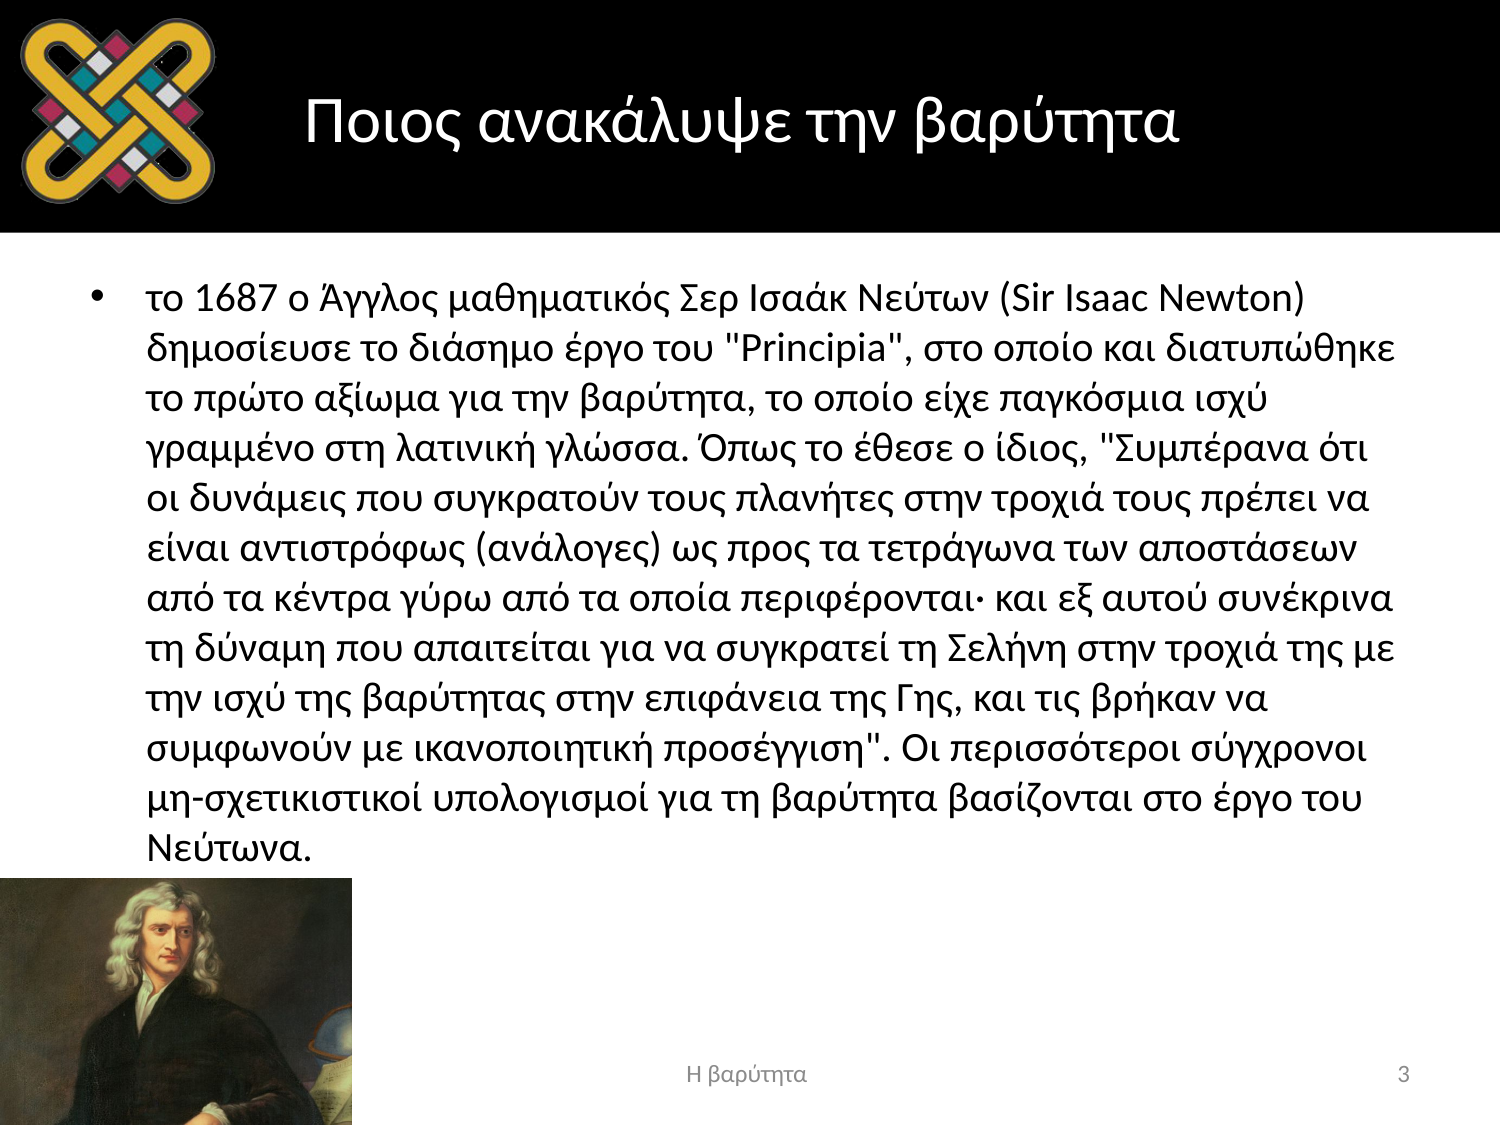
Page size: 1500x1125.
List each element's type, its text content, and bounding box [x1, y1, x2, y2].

footer Η βαρύτητα [512, 1042, 988, 1103]
title Ποιος ανακάλυψε την βαρύτητα [0, 0, 1500, 233]
picture [0, 0, 235, 223]
picture [0, 878, 352, 1125]
slide_number 3 [1074, 1042, 1425, 1103]
list το 1687 ο Άγγλος μαθηματικός Σερ Ισαάκ Νεύτων (Sir Isaac Newton) δημοσίευσε το διάσημο έργο του "Principia", στο οποίο και διατυπώθηκε το πρώτο αξίωμα για την βαρύτητα, το οποίο είχε παγκόσμια ισχύ γραμμένο στη λατινική γλώσσα. Όπως το έθεσε ο ίδιος, "Συμπέρανα ότι οι δυνάμεις που συγκρατούν τους πλανήτες στην τροχιά τους πρέπει να είναι αντιστρόφως (ανάλογες) ως προς τα τετράγωνα των αποστάσεων από τα κέντρα γύρω από τα οποία περιφέρονται· και εξ αυτού συνέκρινα τη δύναμη που απαιτείται για να συγκρατεί τη Σελήνη στην τροχιά της με την ισχύ της βαρύτητας στην επιφάνεια της Γης, και τις βρήκαν να συμφωνούν με ικανοποιητική προσέγγιση". Οι περισσότεροι σύγχρονοι μη-σχετικιστικοί υπολογισμοί για τη βαρύτητα βασίζονται στο έργο του Νεύτωνα. [75, 262, 1425, 1005]
